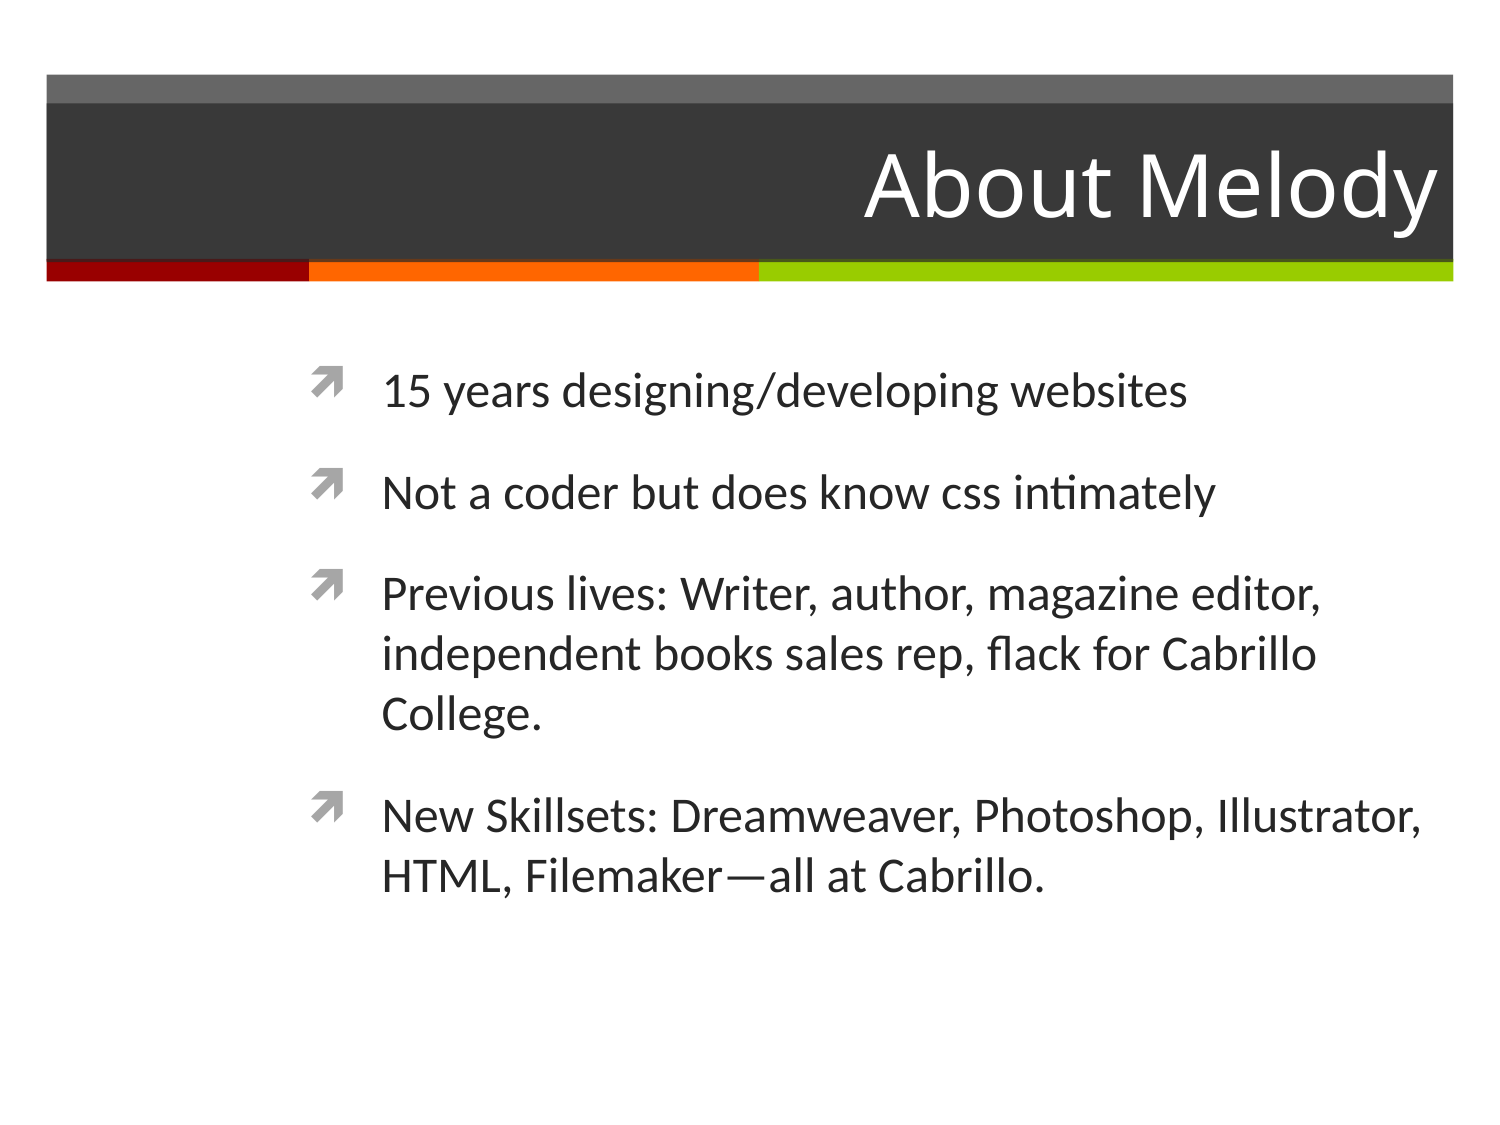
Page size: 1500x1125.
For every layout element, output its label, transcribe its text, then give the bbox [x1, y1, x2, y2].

list 15 years designing/developing websites Not a coder but does know css intimately Previous lives: Writer, author, magazine editor, independent books sales rep, flack for Cabrillo College. New Skillsets: Dreamweaver, Photoshop, Illustrator, HTML, Filemaker—all at Cabrillo. [292, 350, 1454, 1005]
title About Melody [46, 103, 1454, 263]
